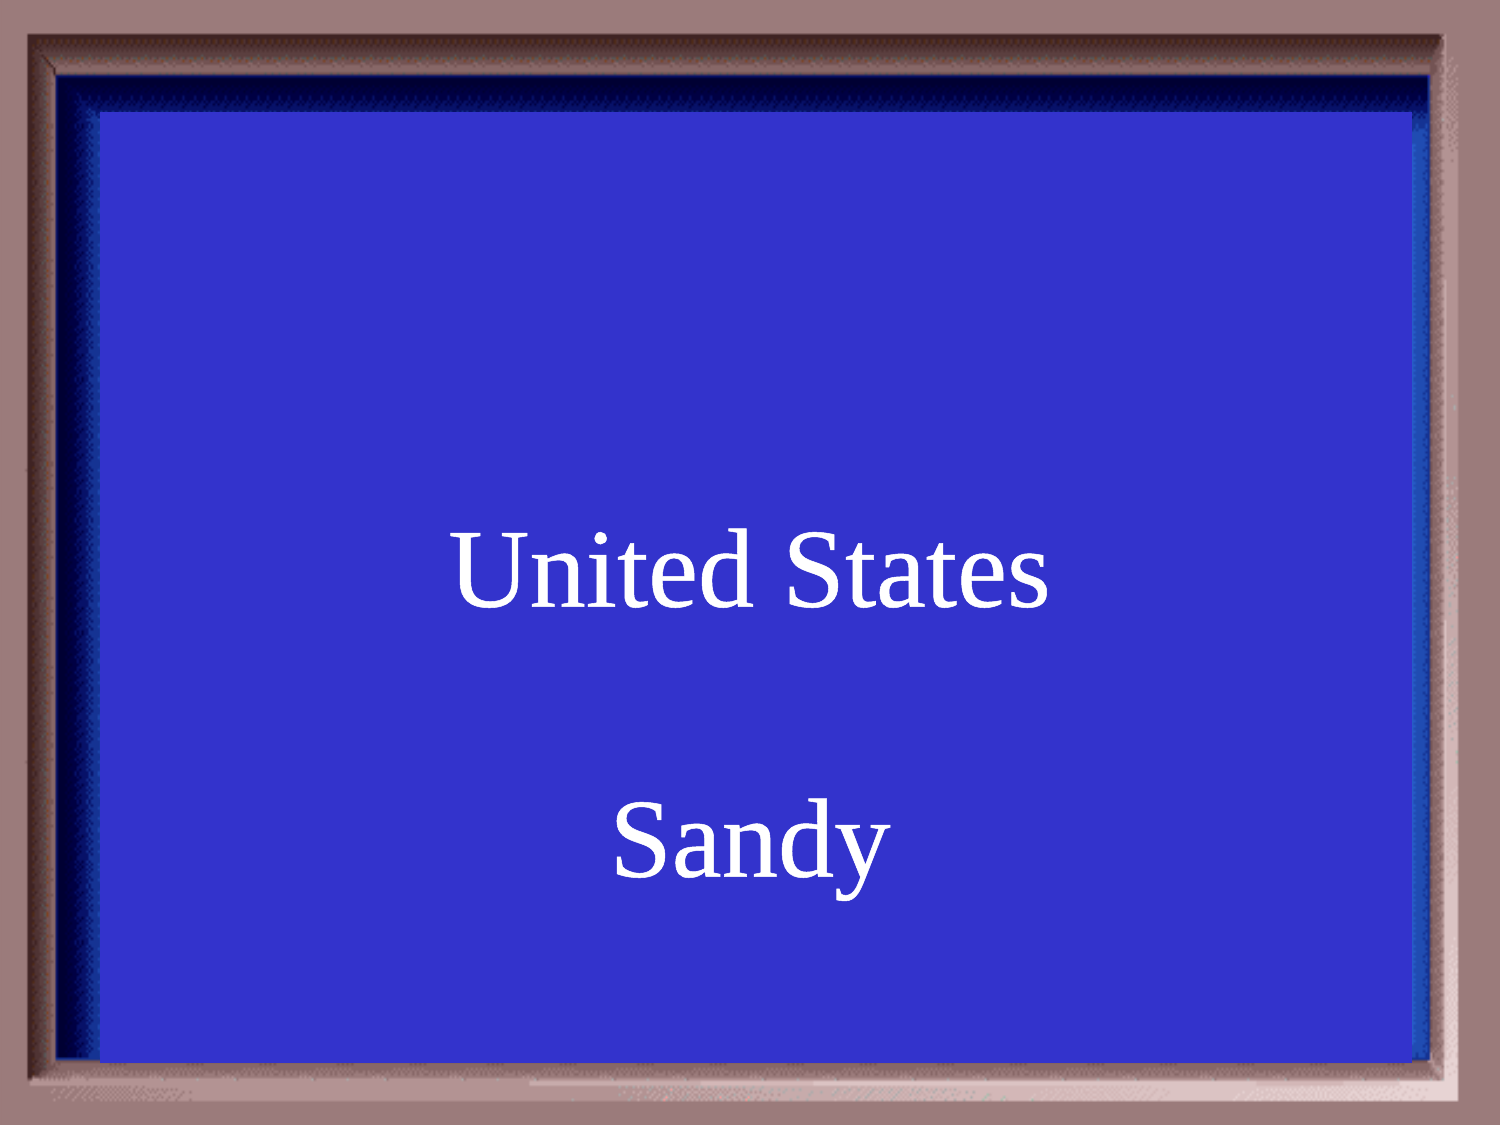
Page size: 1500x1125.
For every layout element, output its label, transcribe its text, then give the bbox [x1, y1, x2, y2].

picture [0, 0, 1500, 1125]
text_box [99, 112, 1413, 1063]
text_box United States Sandy [433, 486, 1067, 907]
